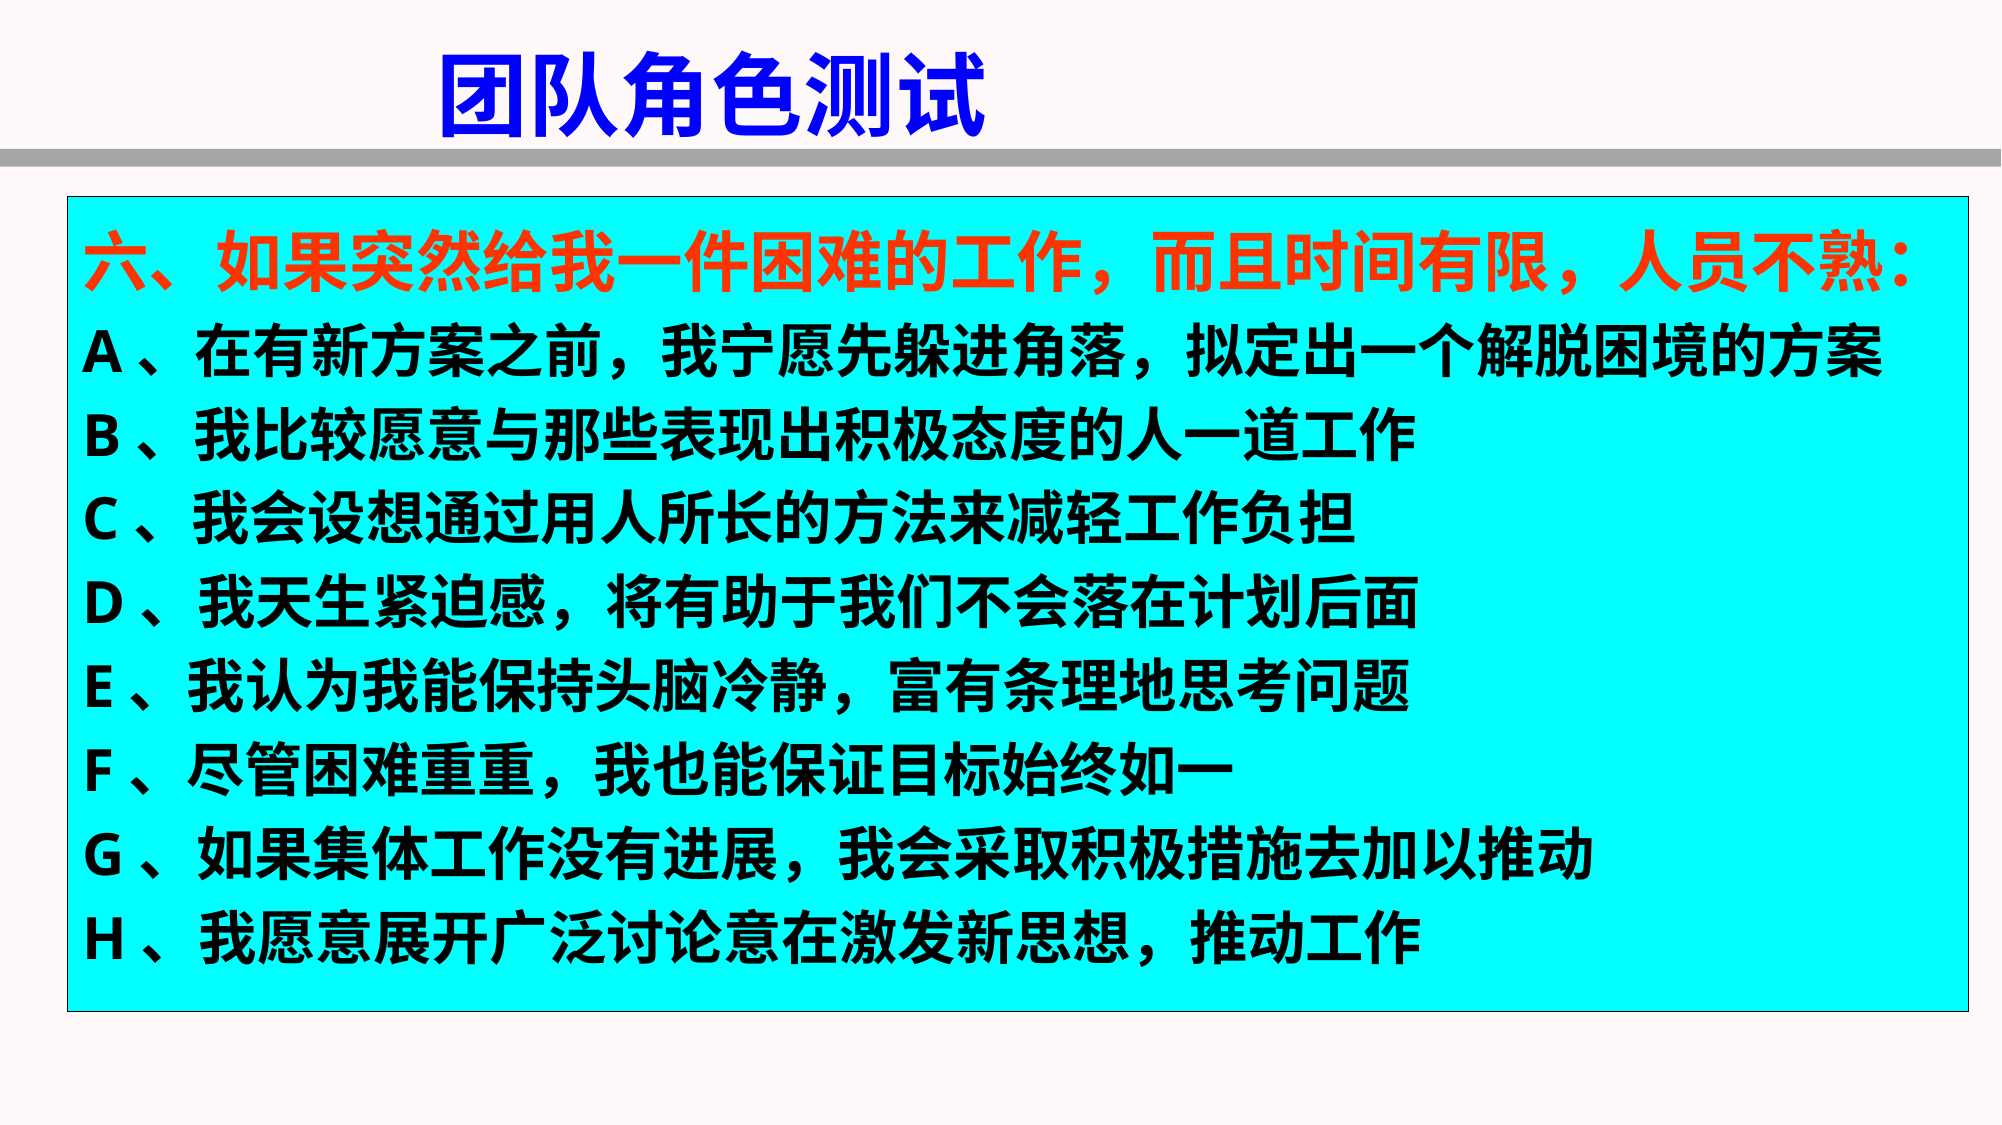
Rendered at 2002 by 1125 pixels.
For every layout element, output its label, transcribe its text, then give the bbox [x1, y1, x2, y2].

title 团队角色测试 [421, 31, 1002, 234]
list 六、如果突然给我一件困难的工作，而且时间有限，人员不熟： A、在有新方案之前，我宁愿先躲进角落，拟定出一个解脱困境的方案 B、我比较愿意与那些表现出积极态度的人一道工作 C、我会设想通过用人所长的方法来减轻工作负担 D、我天生紧迫感，将有助于我们不会落在计划后面 E、我认为我能保持头脑冷静，富有条理地思考问题 F、尽管困难重重，我也能保证目标始终如一 G、如果集体工作没有进展，我会采取积极措施去加以推动 H、我愿意展开广泛讨论意在激发新思想，推动工作 [67, 196, 1969, 1012]
